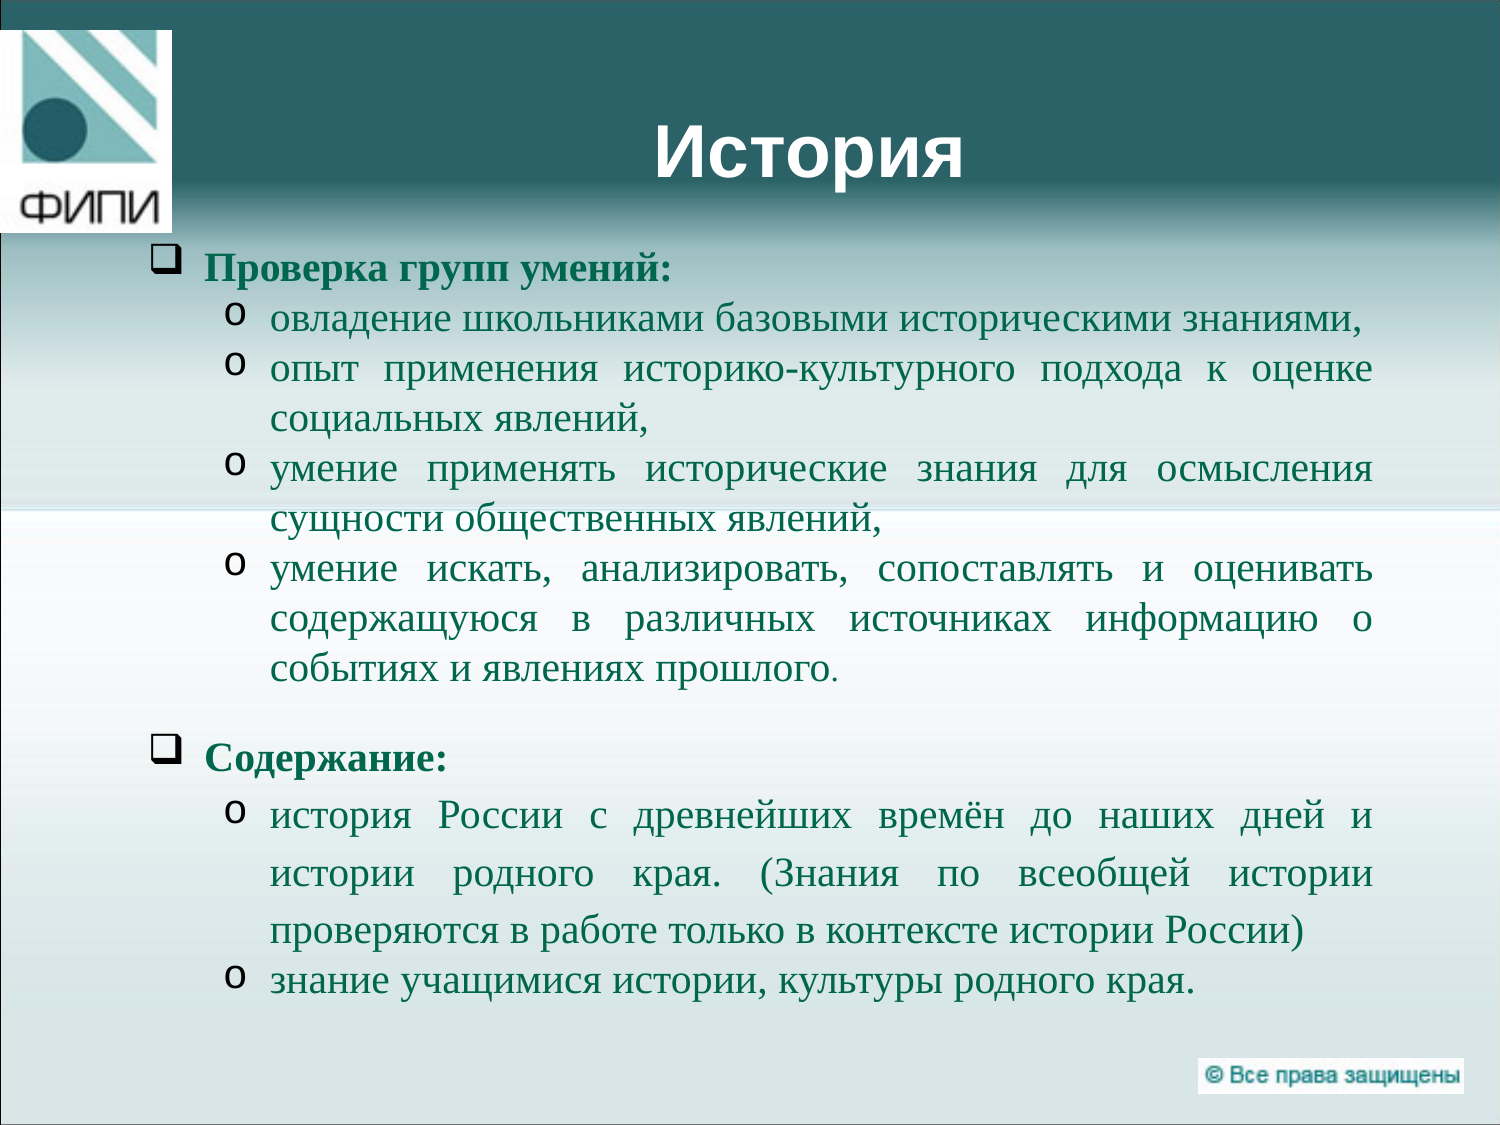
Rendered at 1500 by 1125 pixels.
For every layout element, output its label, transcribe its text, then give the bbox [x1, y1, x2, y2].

picture [0, 0, 1500, 1125]
list Проверка групп умений: овладение школьниками базовыми историческими знаниями, опыт применения историко-культурного подхода к оценке социальных явлений, умение применять исторические знания для осмысления сущности общественных явлений, умение искать, анализировать, сопоставлять и оценивать содержащуюся в различных источниках информацию о событиях и явлениях прошлого. Содержание: история России с древнейших времён до наших дней и истории родного края. (Знания по всеобщей истории проверяются в работе только в контексте истории России) знание учащимися истории, культуры родного края. [76, 231, 1389, 1036]
title История [218, 54, 1403, 242]
